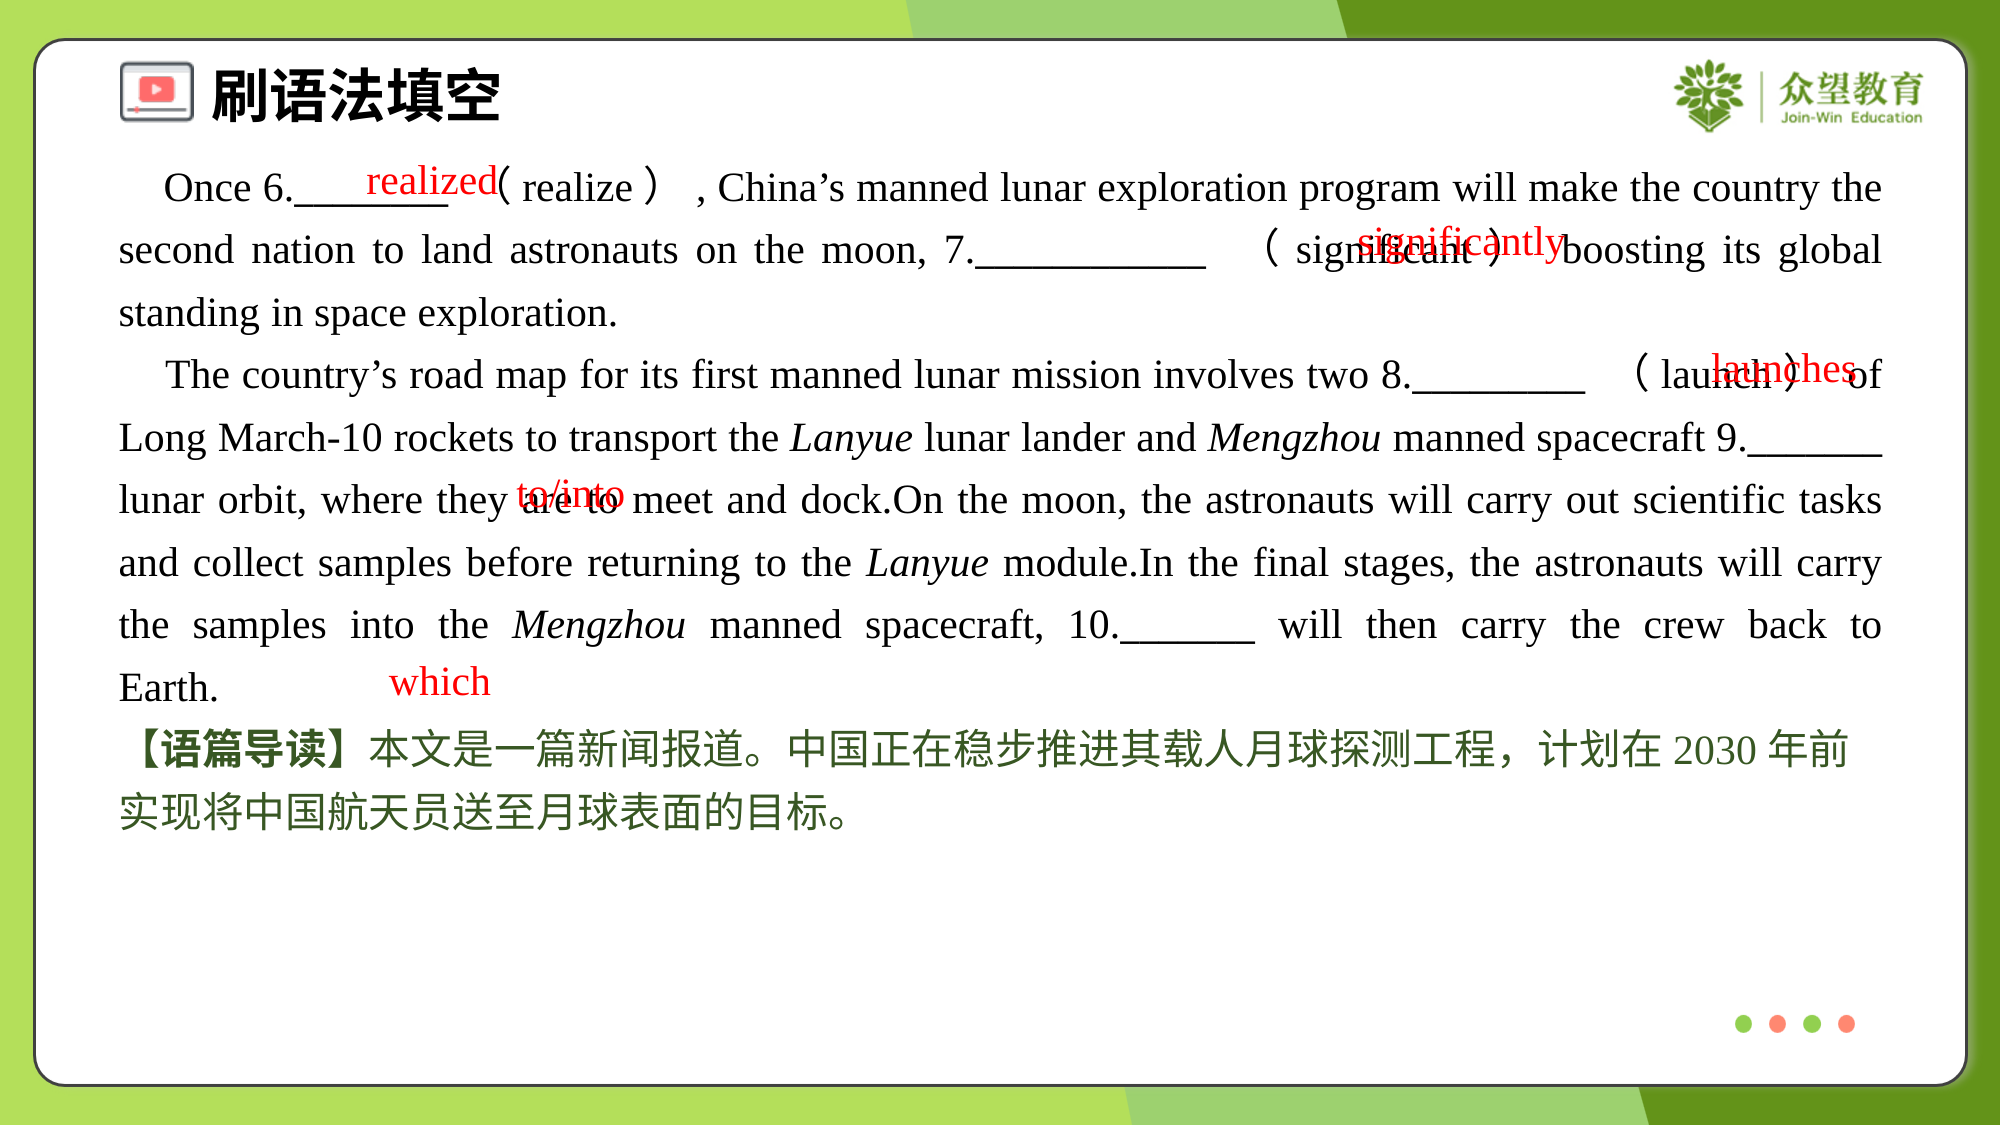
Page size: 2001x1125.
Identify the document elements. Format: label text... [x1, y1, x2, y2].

text_box Once 6.________ （realize）, China’s manned lunar exploration program will make the country the second nation to land astronauts on the moon, 7.____________ （significant） boosting its global standing in space exploration. The country’s road map for its first manned lunar mission involves two 8._________ （launch） of Long March-10 rockets to transport the Lanyue lunar lander and Mengzhou manned spacecraft 9._______ lunar orbit, where they are to meet and dock.On the moon, the astronauts will carry out scientific tasks and collect samples before returning to the Lanyue module.In the final stages, the astronauts will carry the samples into the Mengzhou manned spacecraft, 10._______ will then carry the crew back to Earth.#1.1.4 [118, 146, 1883, 704]
text_box which [384, 640, 496, 699]
picture [0, 0, 2000, 1125]
text_box realized [361, 140, 503, 199]
text_box launches [1706, 328, 1862, 386]
text_box to/into [512, 453, 630, 511]
text_box significantly [1353, 201, 1571, 259]
text_box 【语篇导读】本文是一篇新闻报道。中国正在稳步推进其载人月球探测工程，计划在2030年前实现将中国航天员送至月球表面的目标。 [118, 710, 1883, 831]
